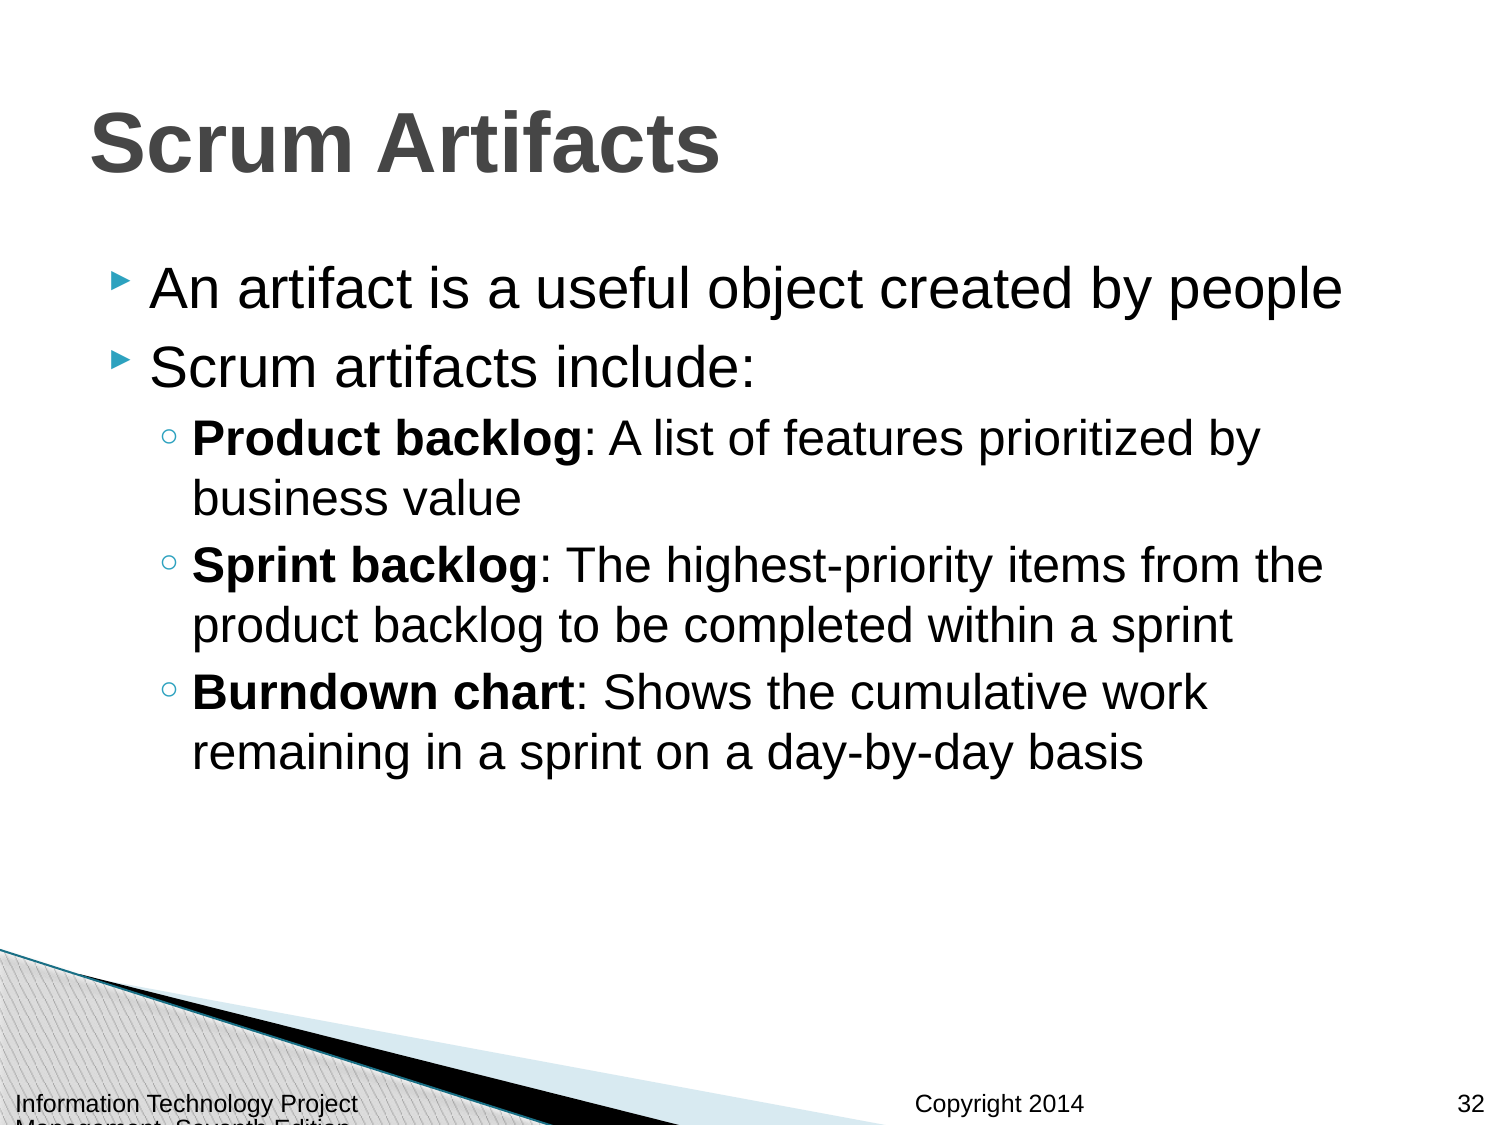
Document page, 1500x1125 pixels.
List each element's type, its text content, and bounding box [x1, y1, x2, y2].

slide_number 32 [1408, 1065, 1500, 1125]
list An artifact is a useful object created by people Scrum artifacts include: Product backlog: A list of features prioritized by business value Sprint backlog: The highest-priority items from the product backlog to be completed within a sprint Burndown chart: Shows the cumulative work remaining in a sprint on a day-by-day basis [74, 242, 1426, 986]
footer Information Technology Project Management, Seventh Edition [0, 1065, 388, 1125]
title Scrum Artifacts [75, 45, 1425, 233]
